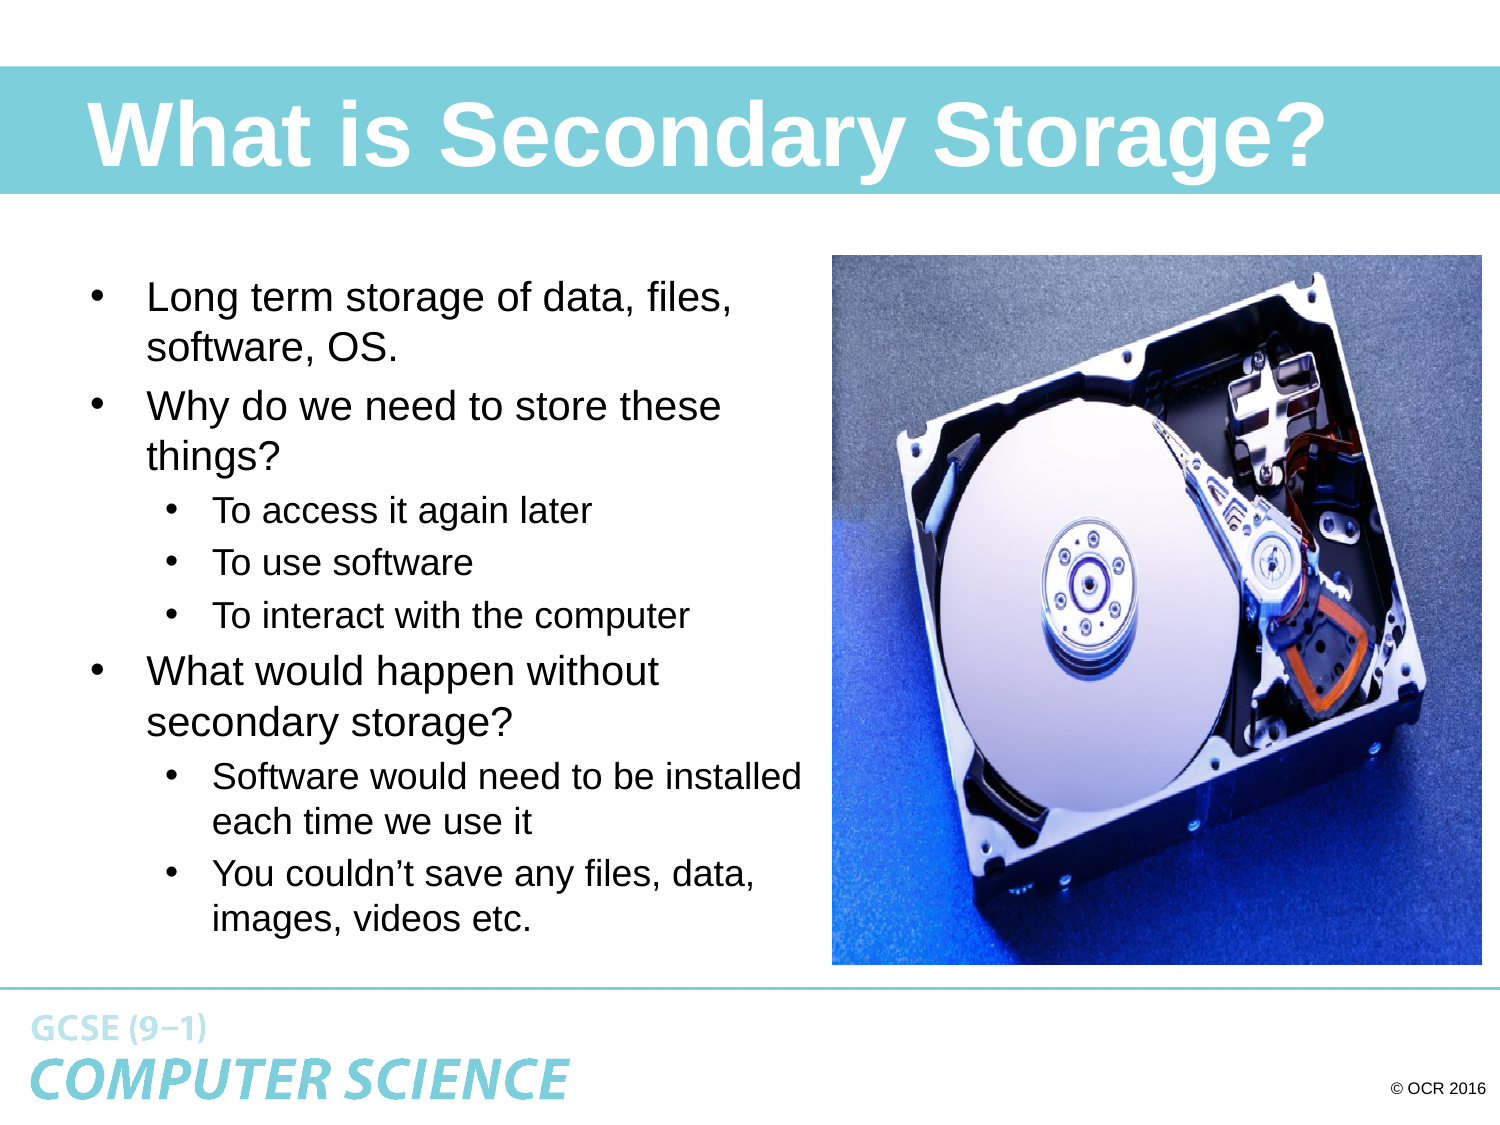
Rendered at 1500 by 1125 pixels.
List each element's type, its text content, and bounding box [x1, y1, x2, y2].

list Long term storage of data, files, software, OS. Why do we need to store these things? To access it again later To use software To interact with the computer What would happen without secondary storage? Software would need to be installed each time we use it You couldn’t save any files, data, images, videos etc. [75, 262, 821, 965]
title What is Secondary Storage? [0, 66, 1500, 194]
picture [0, 987, 1500, 1124]
picture [832, 255, 1483, 965]
